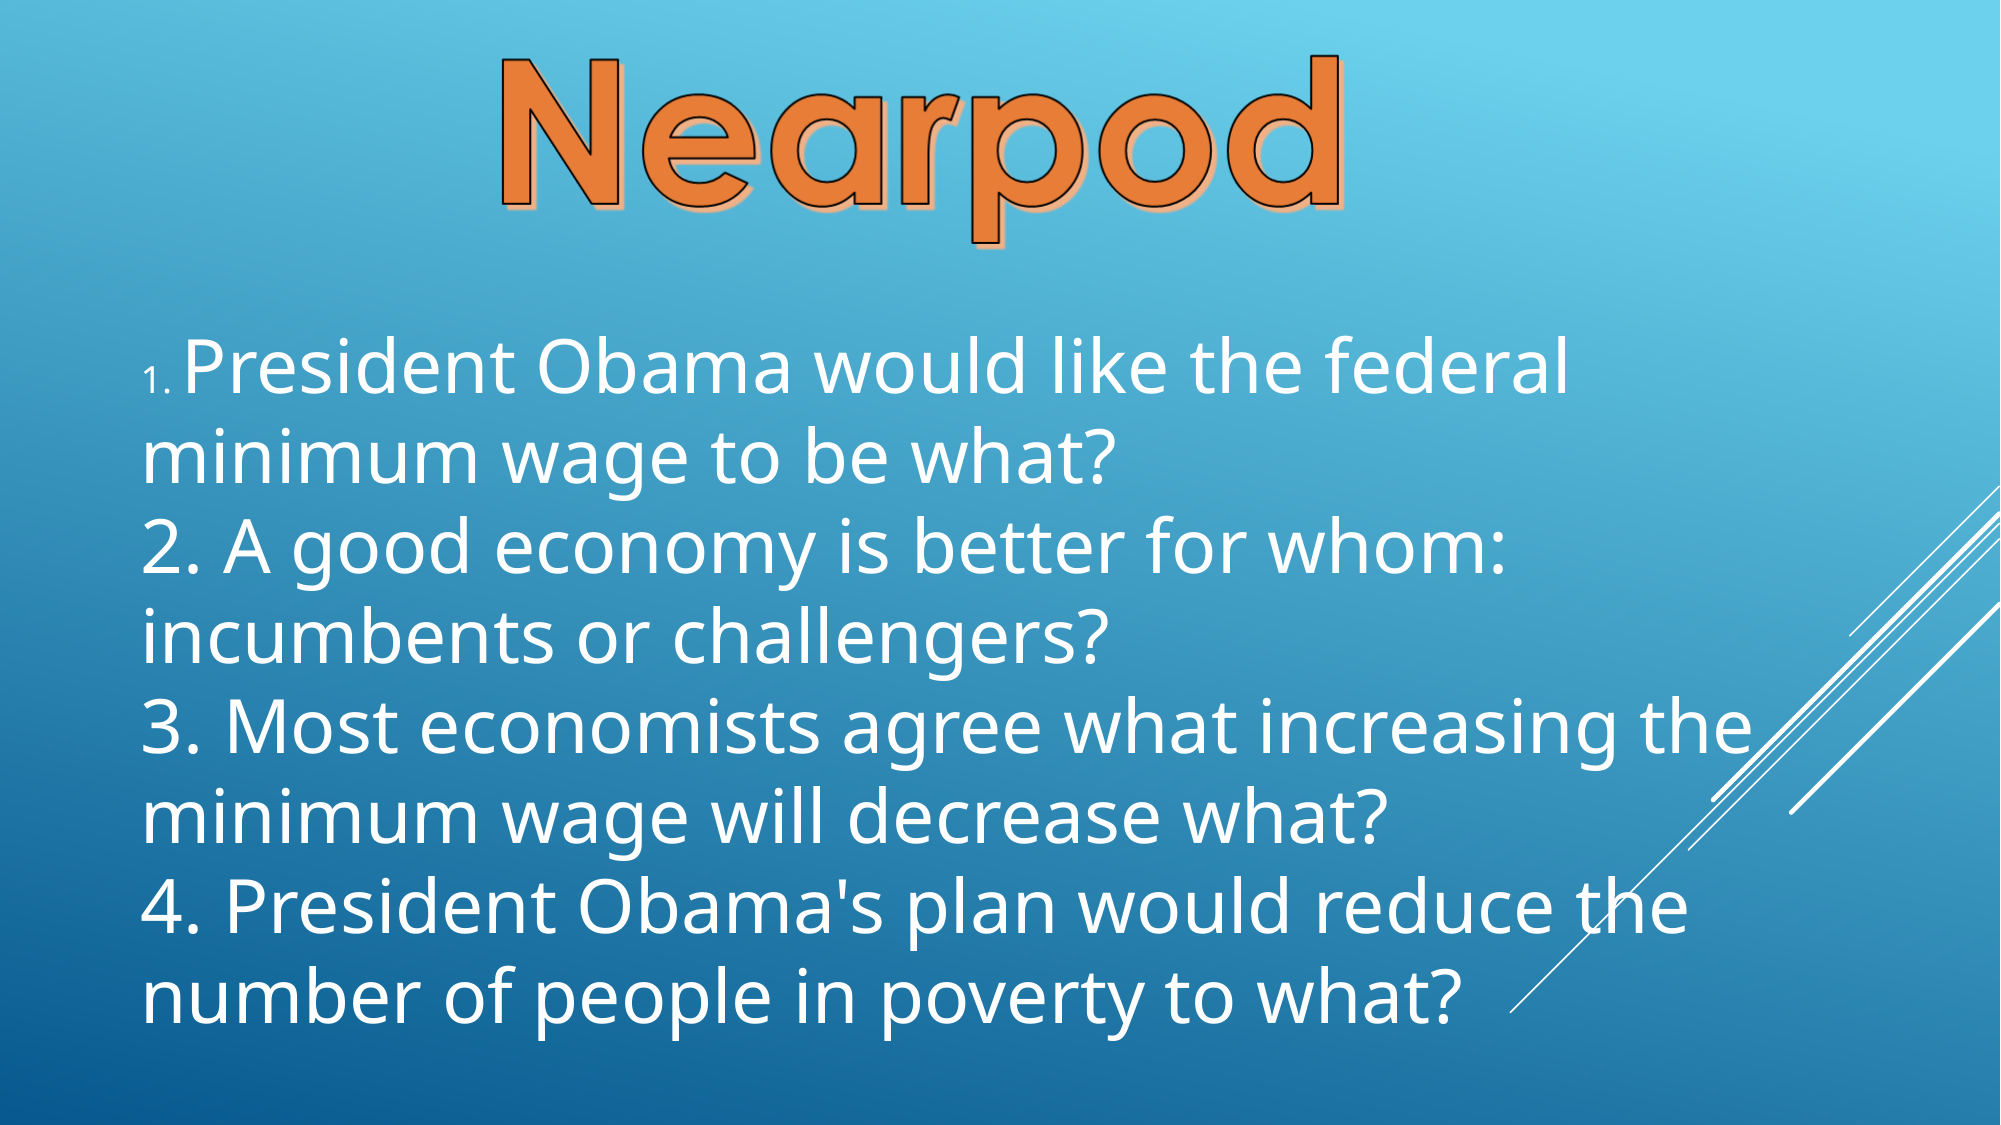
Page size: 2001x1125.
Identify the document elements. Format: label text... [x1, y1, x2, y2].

picture [466, 0, 1371, 259]
text_box 1. President Obama would like the federal minimum wage to be what? 2. A good economy is better for whom: incumbents or challengers? 3. Most economists agree what increasing the minimum wage will decrease what? 4. President Obama's plan would reduce the number of people in poverty to what? [125, 310, 1839, 1046]
